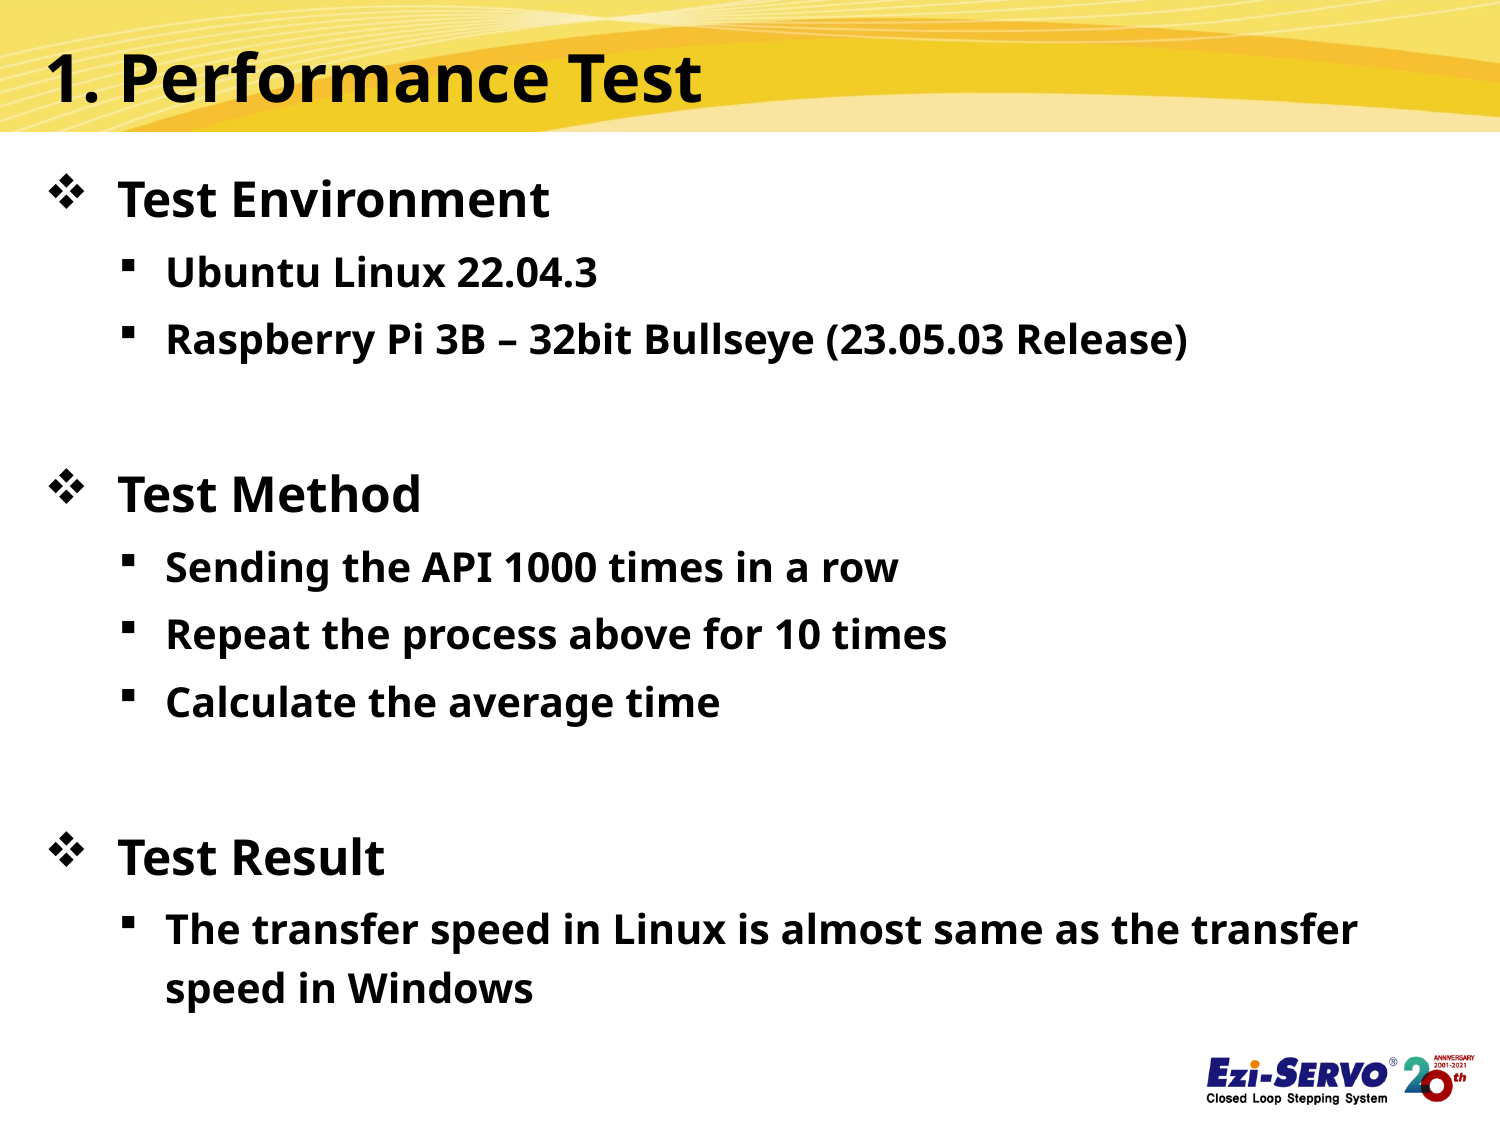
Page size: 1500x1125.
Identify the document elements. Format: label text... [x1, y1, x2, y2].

picture [1202, 1047, 1482, 1113]
title 1. Performance Test [29, 19, 1425, 133]
picture [0, 0, 1500, 132]
list Test Environment Ubuntu Linux 22.04.3 Raspberry Pi 3B – 32bit Bullseye (23.05.03 Release) Test Method Sending the API 1000 times in a row Repeat the process above for 10 times Calculate the average time Test Result The transfer speed in Linux is almost same as the transfer speed in Windows [29, 149, 1459, 1024]
